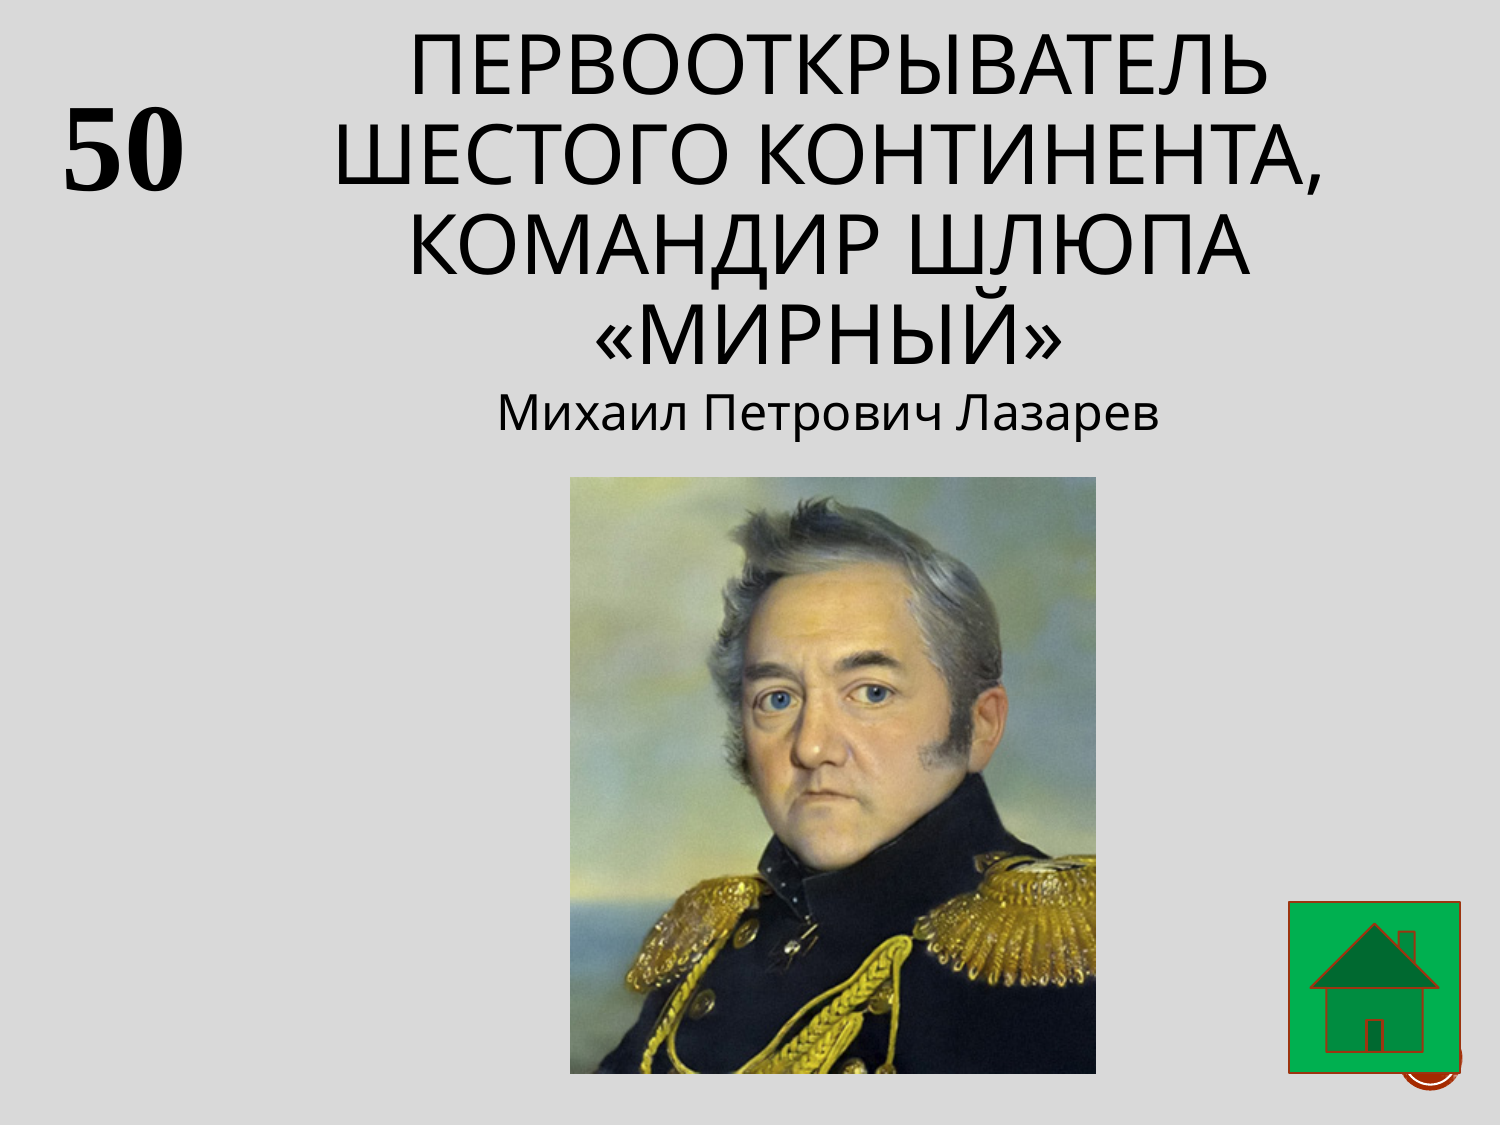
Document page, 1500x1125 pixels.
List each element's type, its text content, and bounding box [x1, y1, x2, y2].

text_box Михаил Петрович Лазарев [481, 373, 1176, 449]
text_box 50 [46, 58, 235, 224]
picture [570, 477, 1096, 1074]
text_box [574, 32, 1091, 102]
title первооткрыватель шестого континента, командир шлюпа «Мирный» [190, 102, 1468, 302]
text_box [1288, 901, 1461, 1074]
